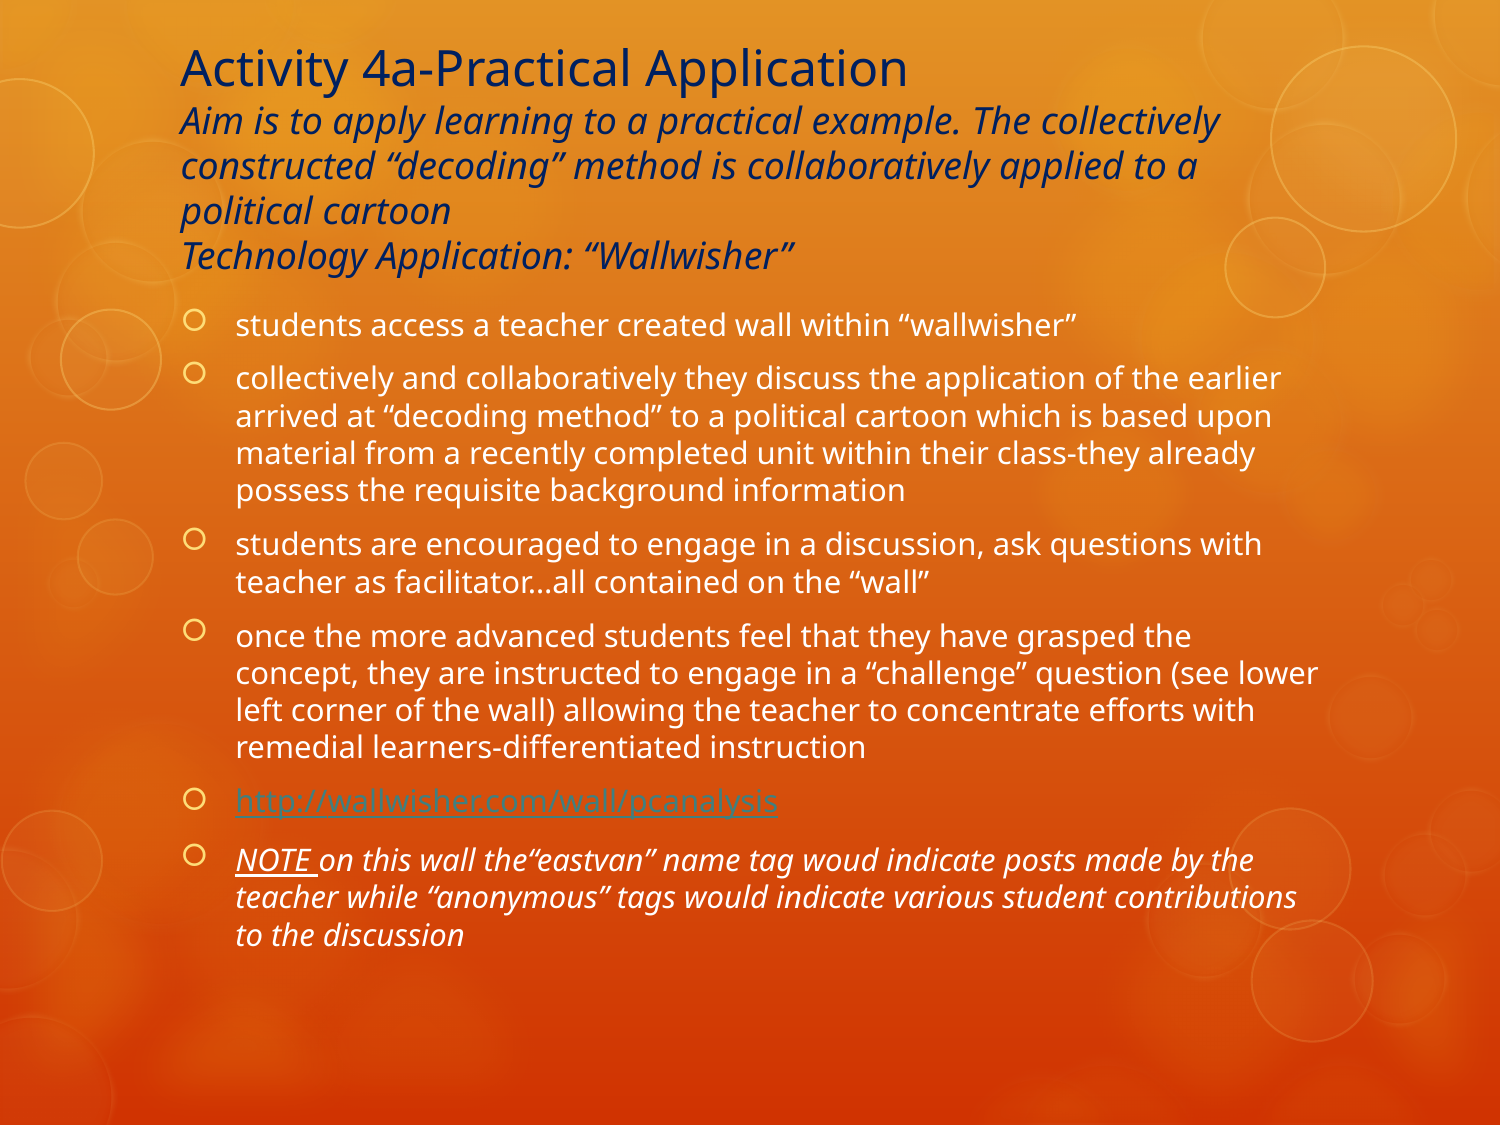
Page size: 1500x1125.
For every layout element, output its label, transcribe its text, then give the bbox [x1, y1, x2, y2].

title Activity 4a-Practical Application Aim is to apply learning to a practical example. The collectively constructed “decoding” method is collaboratively applied to a political cartoon Technology Application: “Wallwisher” [165, 110, 1335, 263]
list students access a teacher created wall within “wallwisher” collectively and collaboratively they discuss the application of the earlier arrived at “decoding method” to a political cartoon which is based upon material from a recently completed unit within their class-they already possess the requisite background information students are encouraged to engage in a discussion, ask questions with teacher as facilitator…all contained on the “wall” once the more advanced students feel that they have grasped the concept, they are instructed to engage in a “challenge” question (see lower left corner of the wall) allowing the teacher to concentrate efforts with remedial learners-differentiated instruction http://wallwisher.com/wall/pcanalysis NOTE on this wall the“eastvan” name tag woud indicate posts made by the teacher while “anonymous” tags would indicate various student contributions to the discussion [165, 296, 1335, 962]
